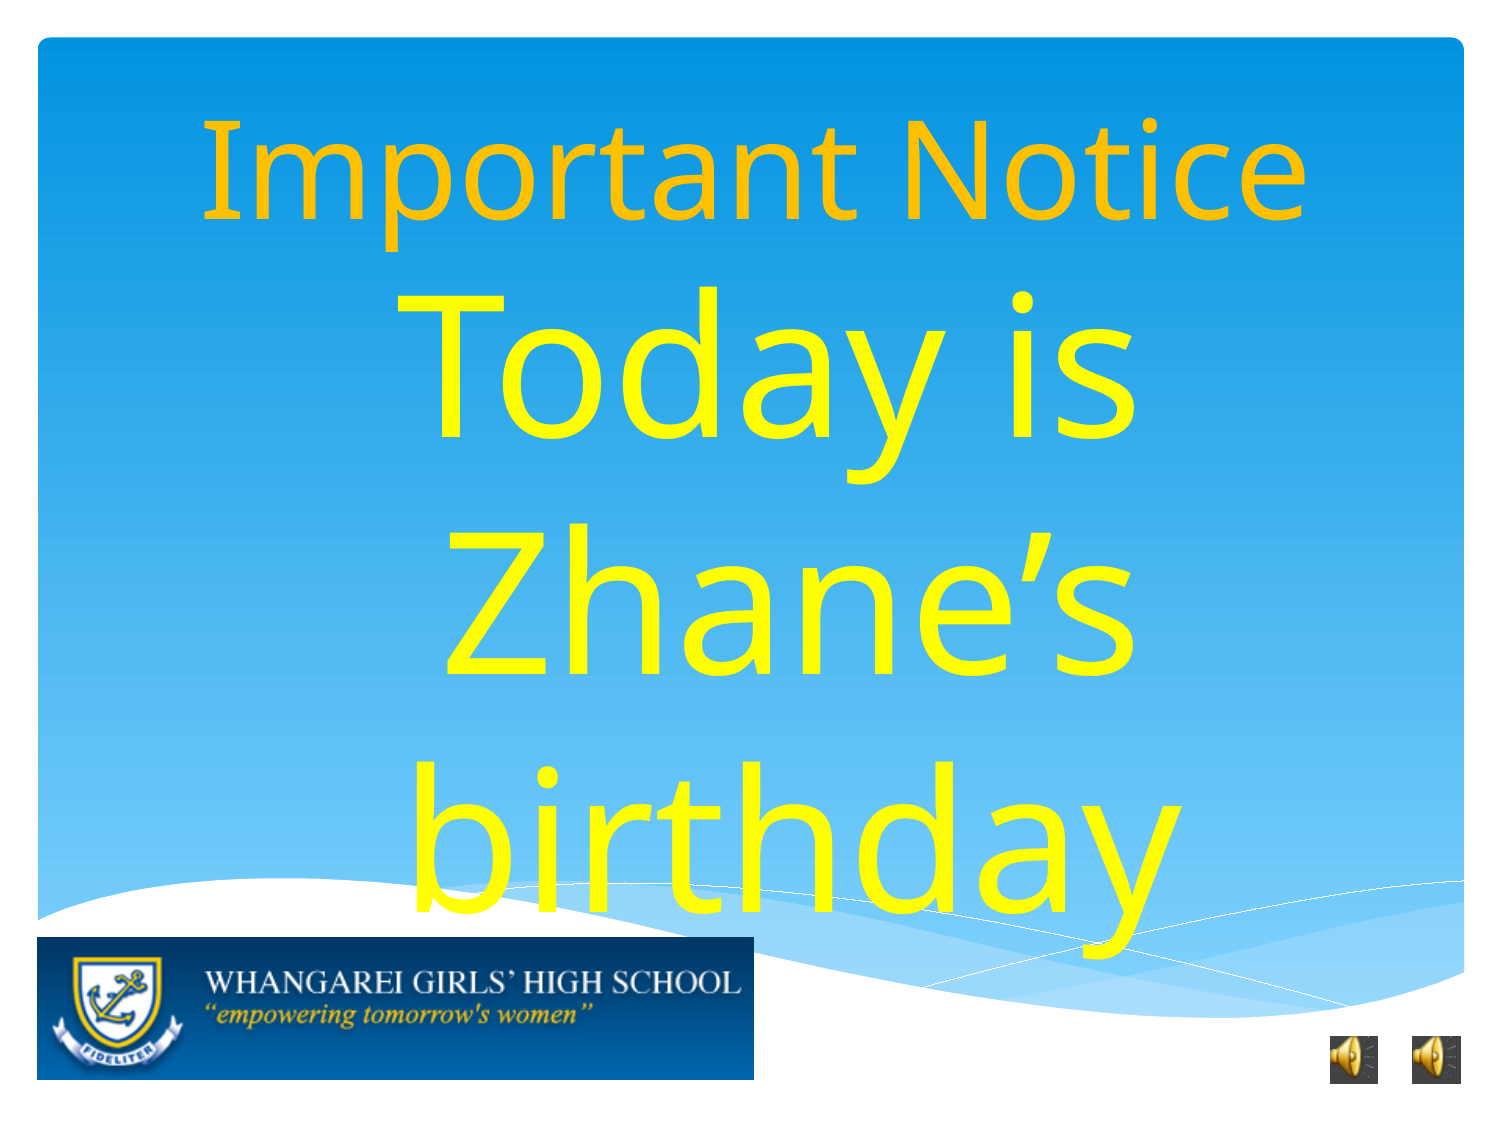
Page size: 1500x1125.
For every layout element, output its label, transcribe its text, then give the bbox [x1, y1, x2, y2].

picture [1328, 1034, 1380, 1086]
text_box Important Notice [149, 37, 1362, 255]
text_box Today is Zhane’s birthday [149, 231, 1391, 963]
picture [1411, 1034, 1462, 1086]
picture [37, 937, 754, 1080]
